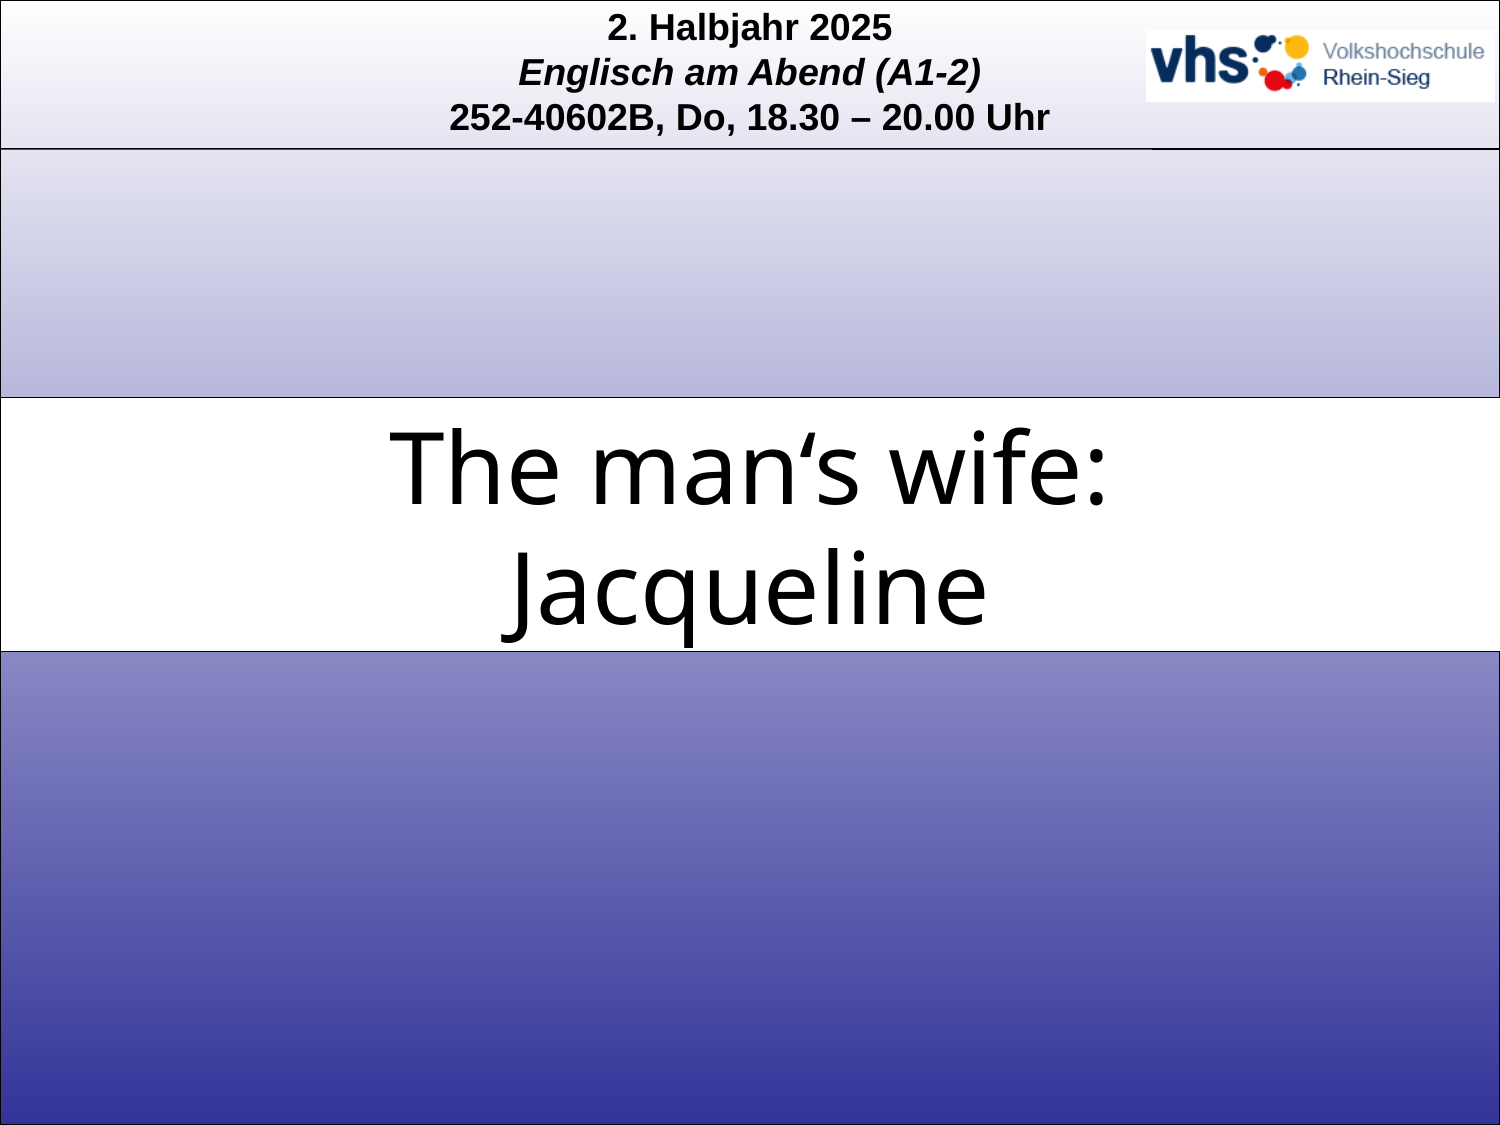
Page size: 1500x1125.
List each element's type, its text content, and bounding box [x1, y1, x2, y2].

picture [1146, 30, 1495, 102]
text_box The man‘s wife: Jacqueline [0, 397, 1500, 652]
